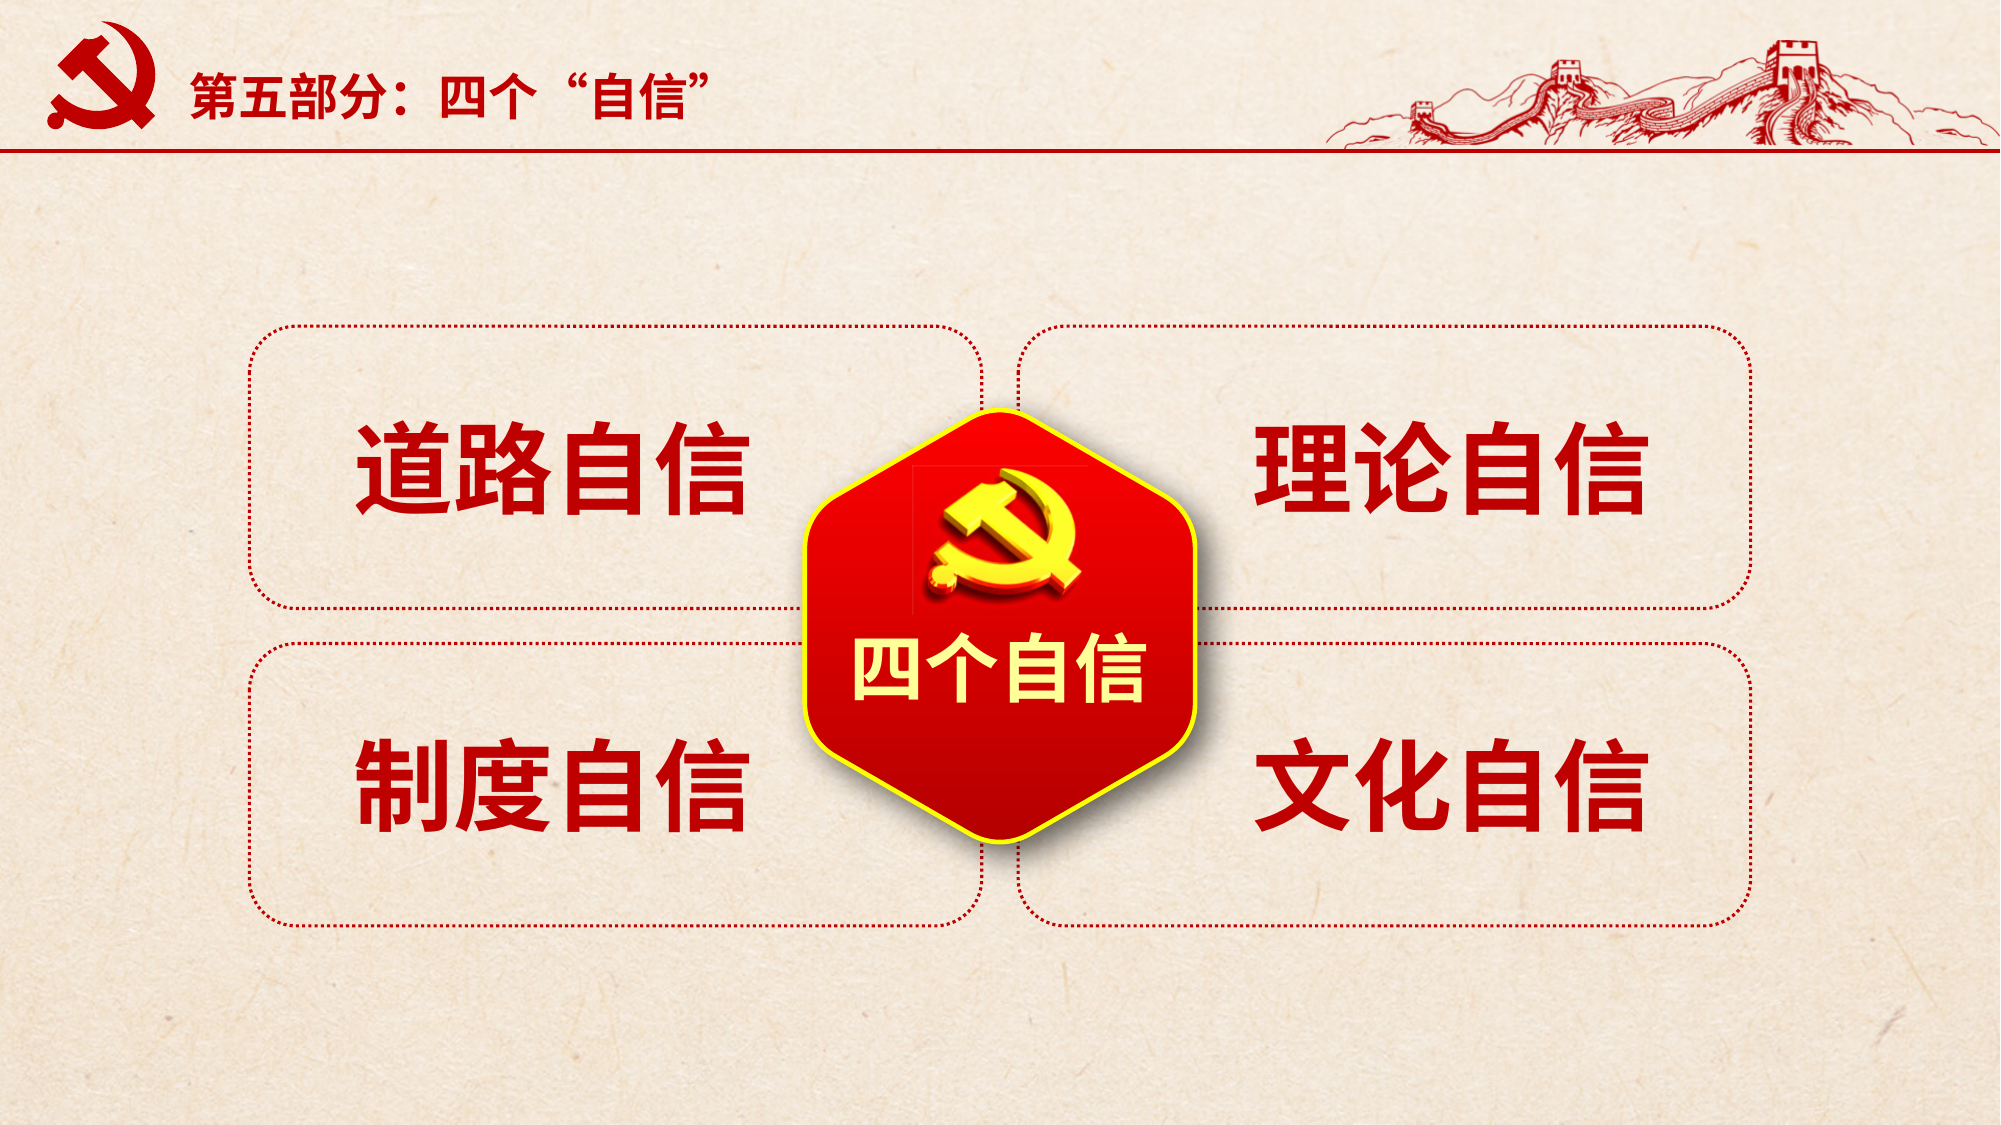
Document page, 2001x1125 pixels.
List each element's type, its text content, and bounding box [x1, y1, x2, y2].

text_box 制度自信 [300, 716, 808, 852]
text_box 四个自信 [812, 614, 1188, 719]
text_box [47, 21, 156, 130]
text_box 道路自信 [300, 399, 808, 534]
picture [0, 0, 2001, 1125]
text_box 理论自信 [1198, 399, 1706, 534]
text_box [248, 642, 983, 927]
text_box 第五部分：四个“自信” [173, 57, 1038, 133]
text_box [248, 325, 983, 610]
text_box 文化自信 [1198, 716, 1706, 852]
text_box [1017, 325, 1752, 610]
text_box [1017, 642, 1752, 927]
text_box [803, 409, 1197, 844]
